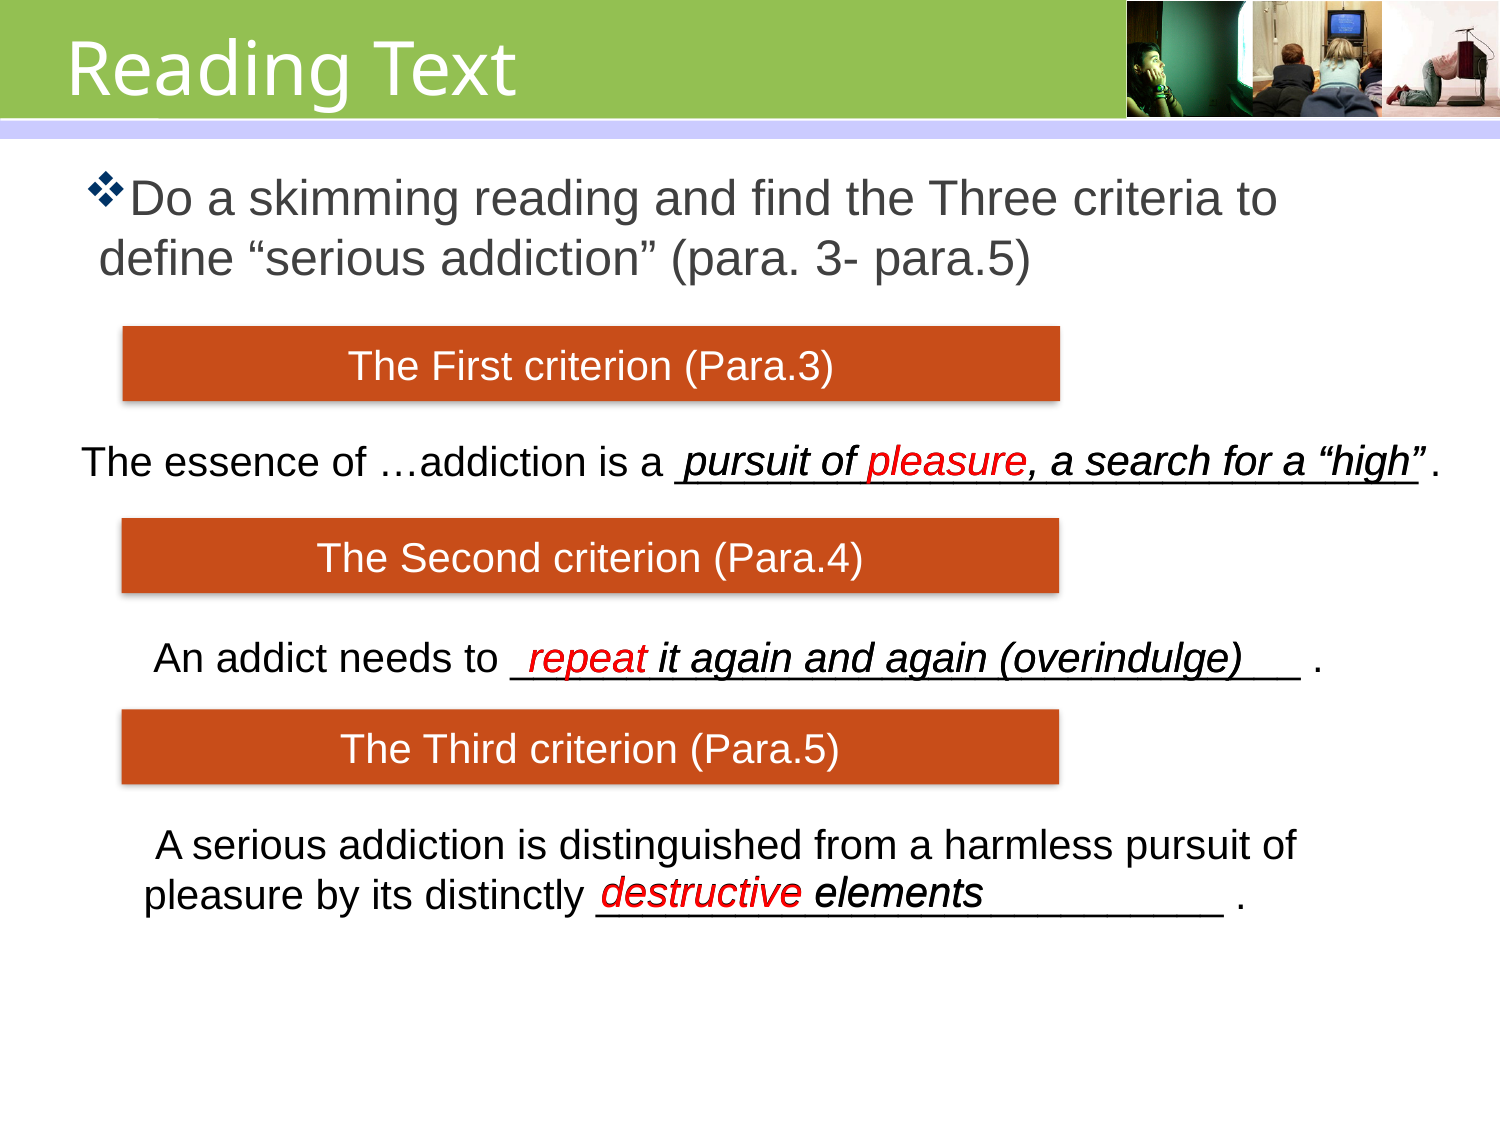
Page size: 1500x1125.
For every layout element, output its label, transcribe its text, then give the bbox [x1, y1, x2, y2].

text_box The essence of …addiction is a ________________________________ . [47, 411, 1473, 508]
text_box The Third criterion (Para.5) [121, 709, 1060, 785]
text_box repeat it again and again (overindulge) [513, 618, 1277, 688]
text_box A serious addiction is distinguished from a harmless pursuit of pleasure by its distinctly ___________________________ . [120, 800, 1413, 936]
list Do a skimming reading and find the Three criteria to define “serious addiction” (para. 3- para.5) [68, 157, 1438, 292]
picture [1127, 1, 1500, 117]
text_box The First criterion (Para.3) [122, 326, 1061, 402]
text_box The Second criterion (Para.4) [121, 518, 1060, 594]
text_box pursuit of pleasure, a search for a “high” [669, 421, 1441, 492]
title Reading Text [49, 24, 1213, 106]
text_box destructive elements [586, 858, 999, 923]
text_box An addict needs to __________________________________ . [120, 607, 1413, 704]
